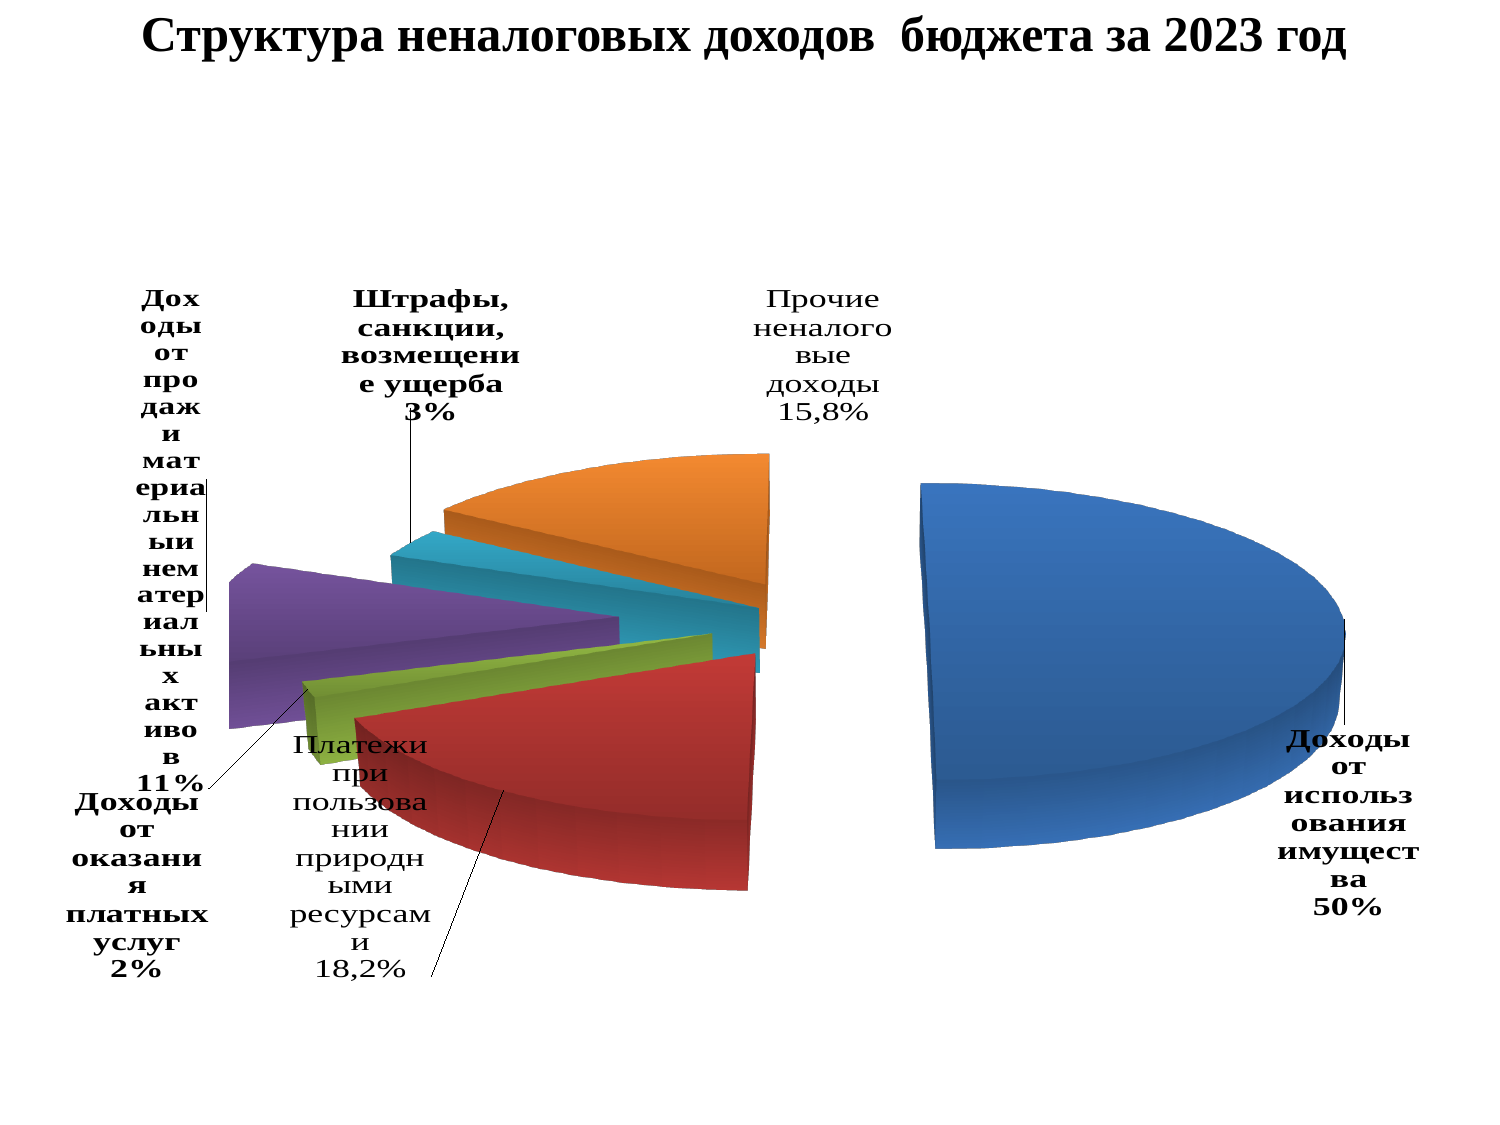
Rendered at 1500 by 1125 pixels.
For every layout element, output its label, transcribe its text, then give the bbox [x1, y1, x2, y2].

title Структура неналоговых доходов бюджета за 2023 год [37, 0, 1450, 63]
chart [24, 99, 1488, 1113]
